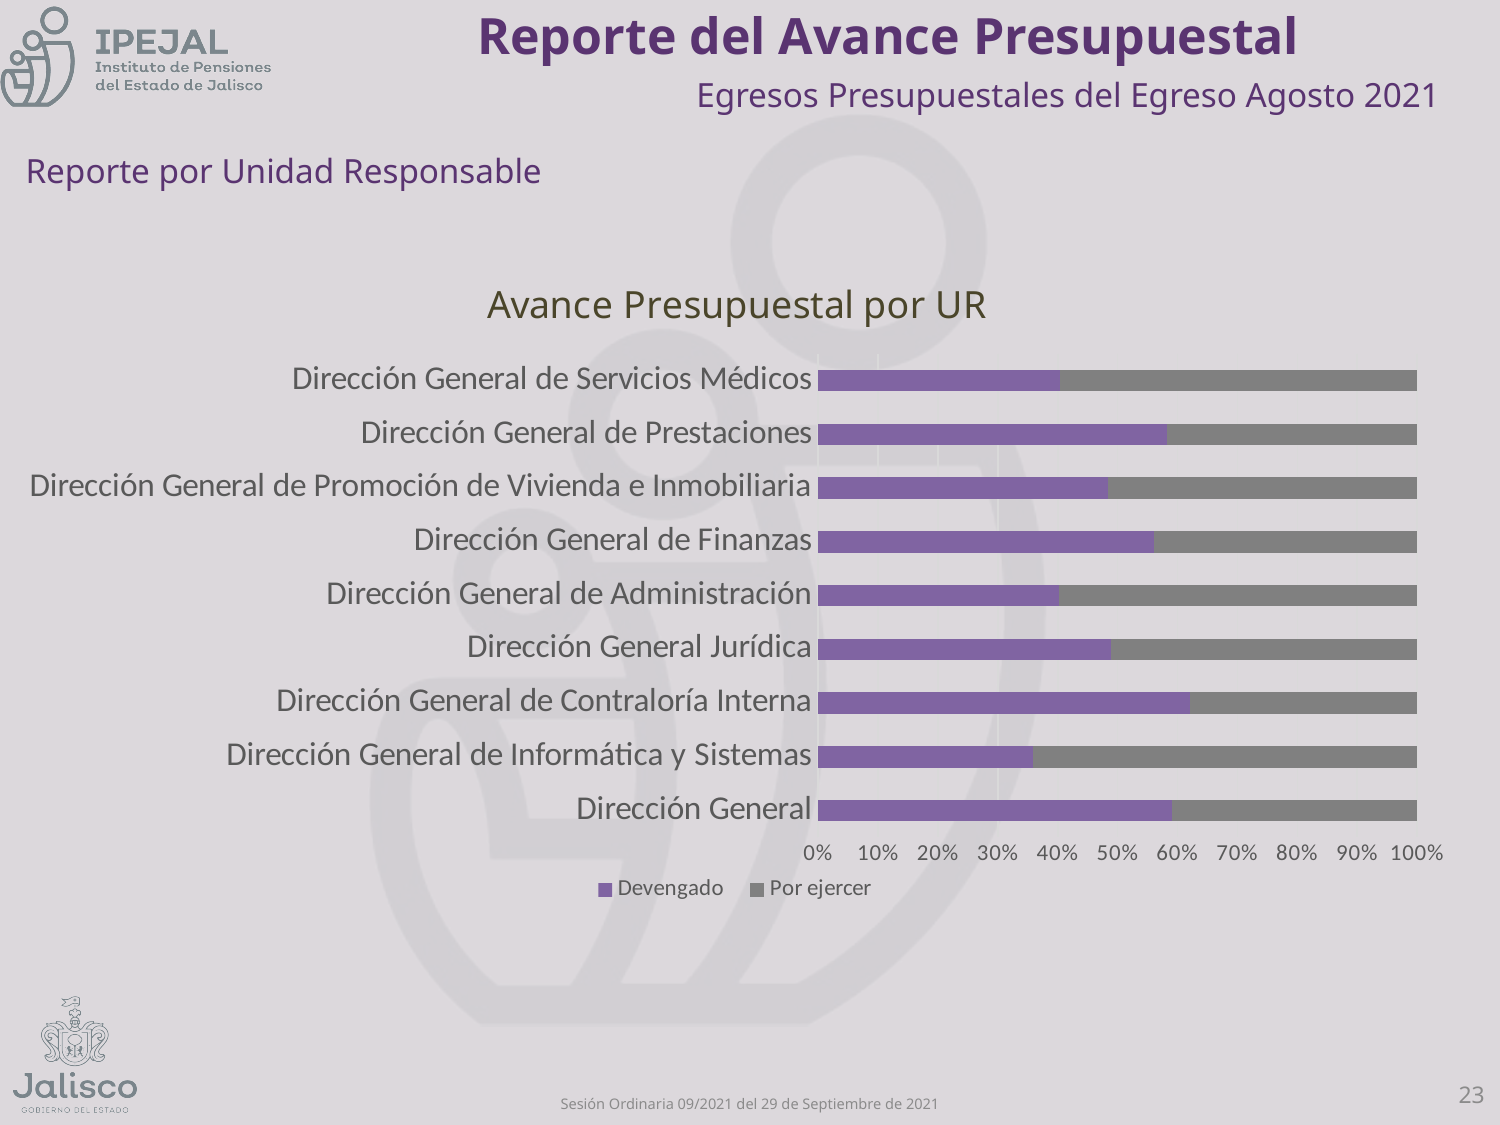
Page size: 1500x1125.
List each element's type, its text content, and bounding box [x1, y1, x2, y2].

slide_number 23 [1411, 1066, 1500, 1125]
picture [0, 988, 166, 1125]
text_box Reporte del Avance Presupuestal [277, 4, 1500, 130]
chart [0, 243, 1475, 928]
footer Sesión Ordinaria 09/2021 del 29 de Septiembre de 2021 [472, 1074, 1028, 1125]
text_box Egresos Presupuestales del Egreso Agosto 2021 [421, 66, 1456, 122]
text_box Reporte por Unidad Responsable [10, 142, 1046, 198]
picture [0, 6, 271, 107]
